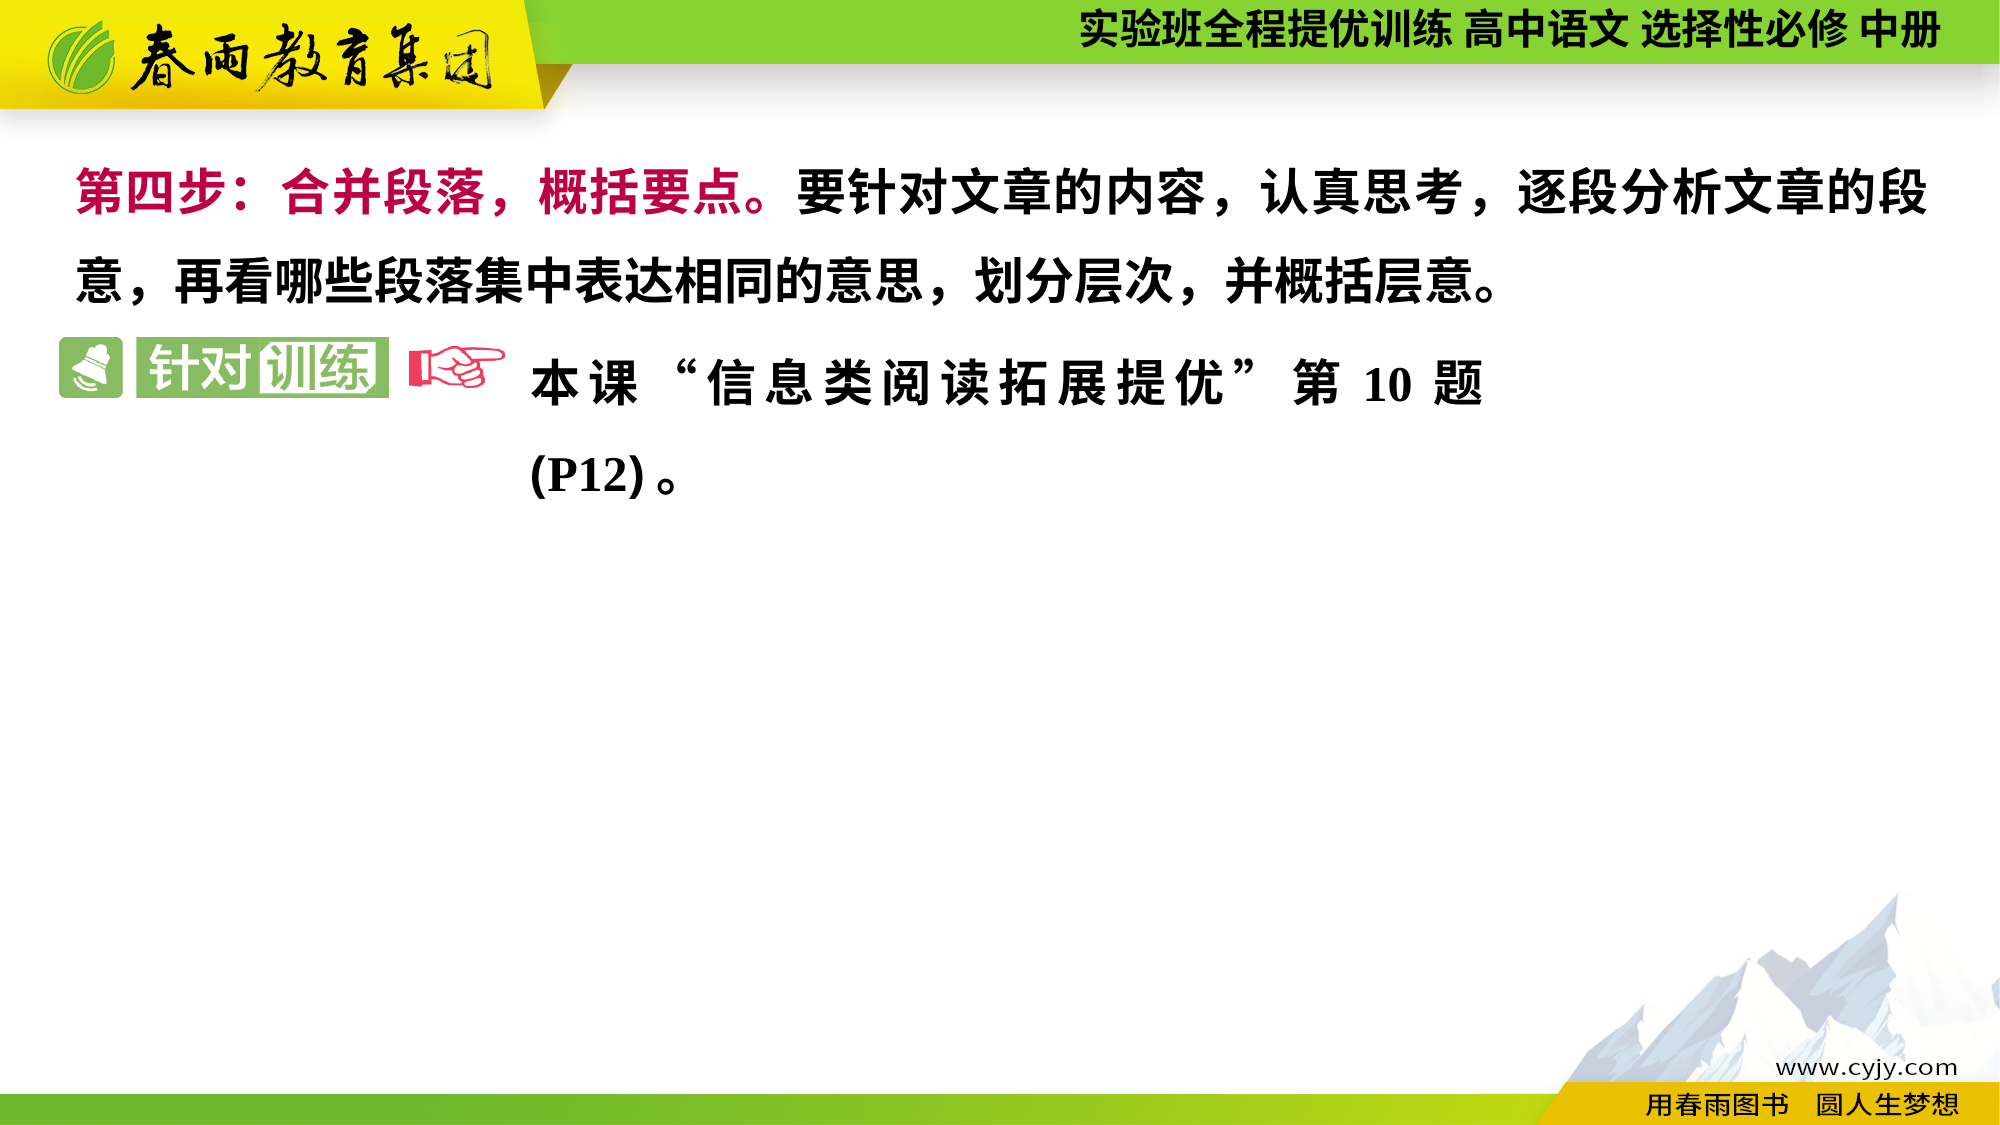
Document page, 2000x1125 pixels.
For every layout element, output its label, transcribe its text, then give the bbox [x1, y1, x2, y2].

text_box 本课“信息类阅读拓展提优”第10题(P12)。 [515, 314, 1510, 420]
picture [0, 0, 2000, 1125]
list 第四步：合并段落，概括要点。要针对文章的内容，认真思考，逐段分析文章的段意，再看哪些段落集中表达相同的意思，划分层次，并概括层意。 [59, 122, 1944, 308]
